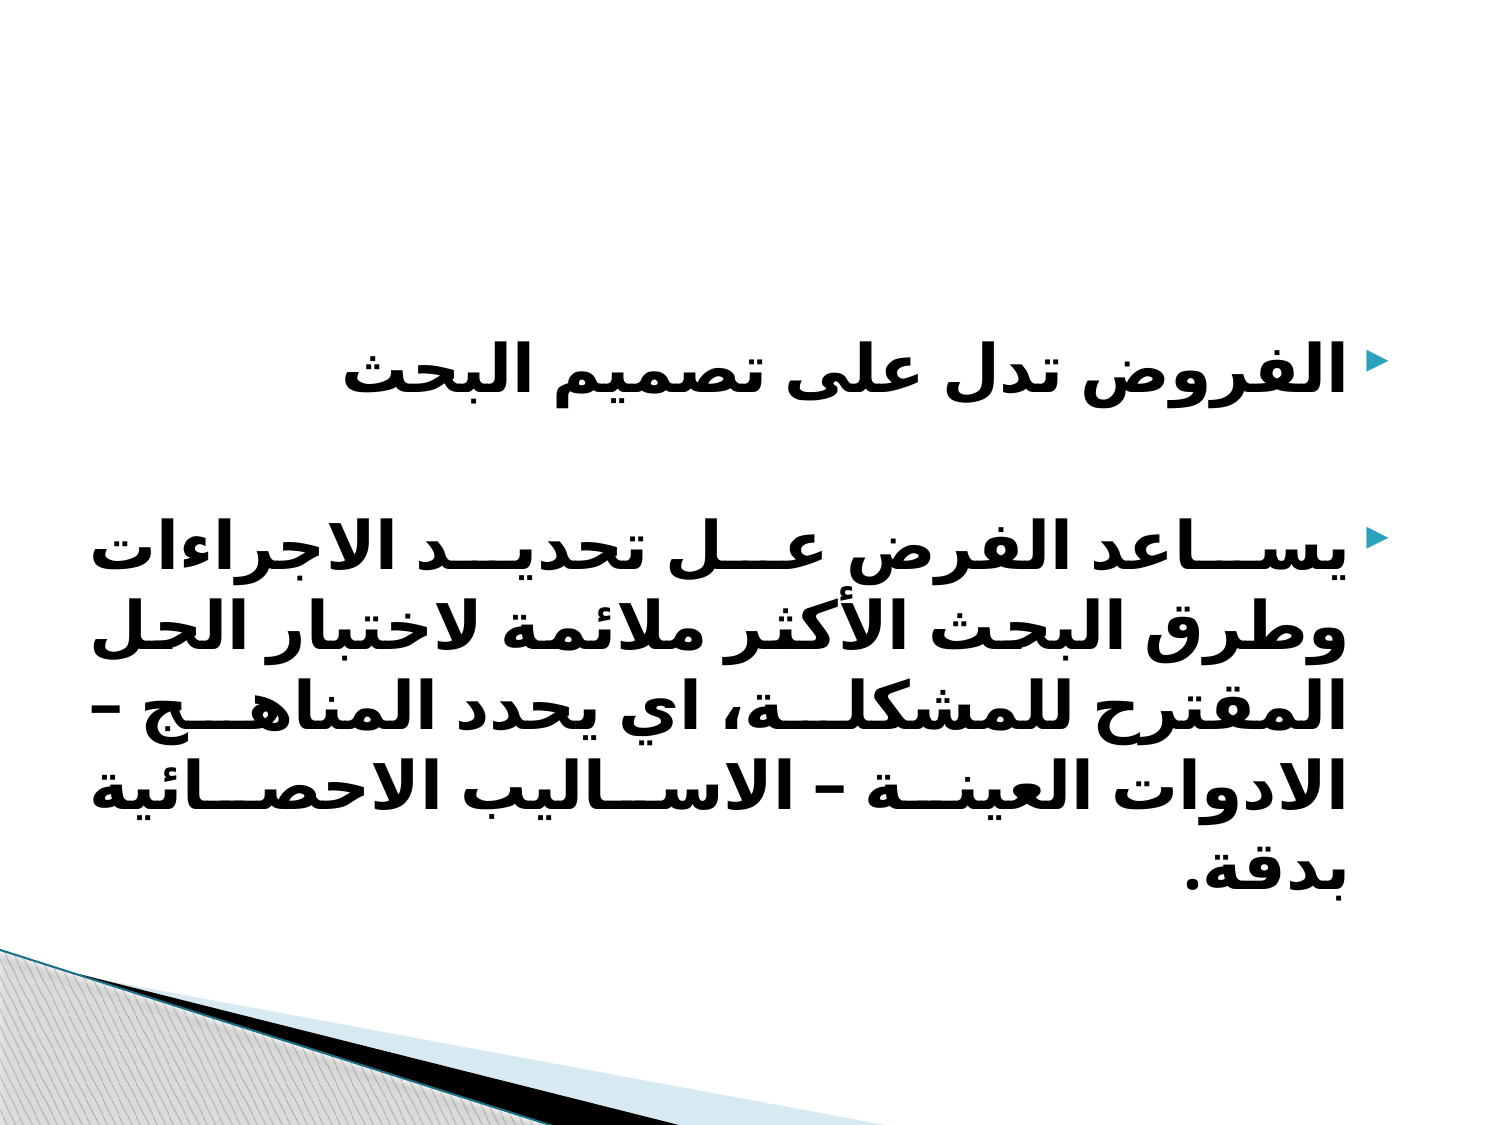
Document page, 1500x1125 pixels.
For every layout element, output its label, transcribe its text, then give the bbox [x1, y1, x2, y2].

list الفروض تدل على تصميم البحث يساعد الفرض عل تحديد الاجراءات وطرق البحث الأكثر ملائمة لاختبار الحل المقترح للمشكلة، اي يحدد المناهج – الادوات العينة – الاساليب الاحصائية بدقة. [75, 243, 1425, 986]
